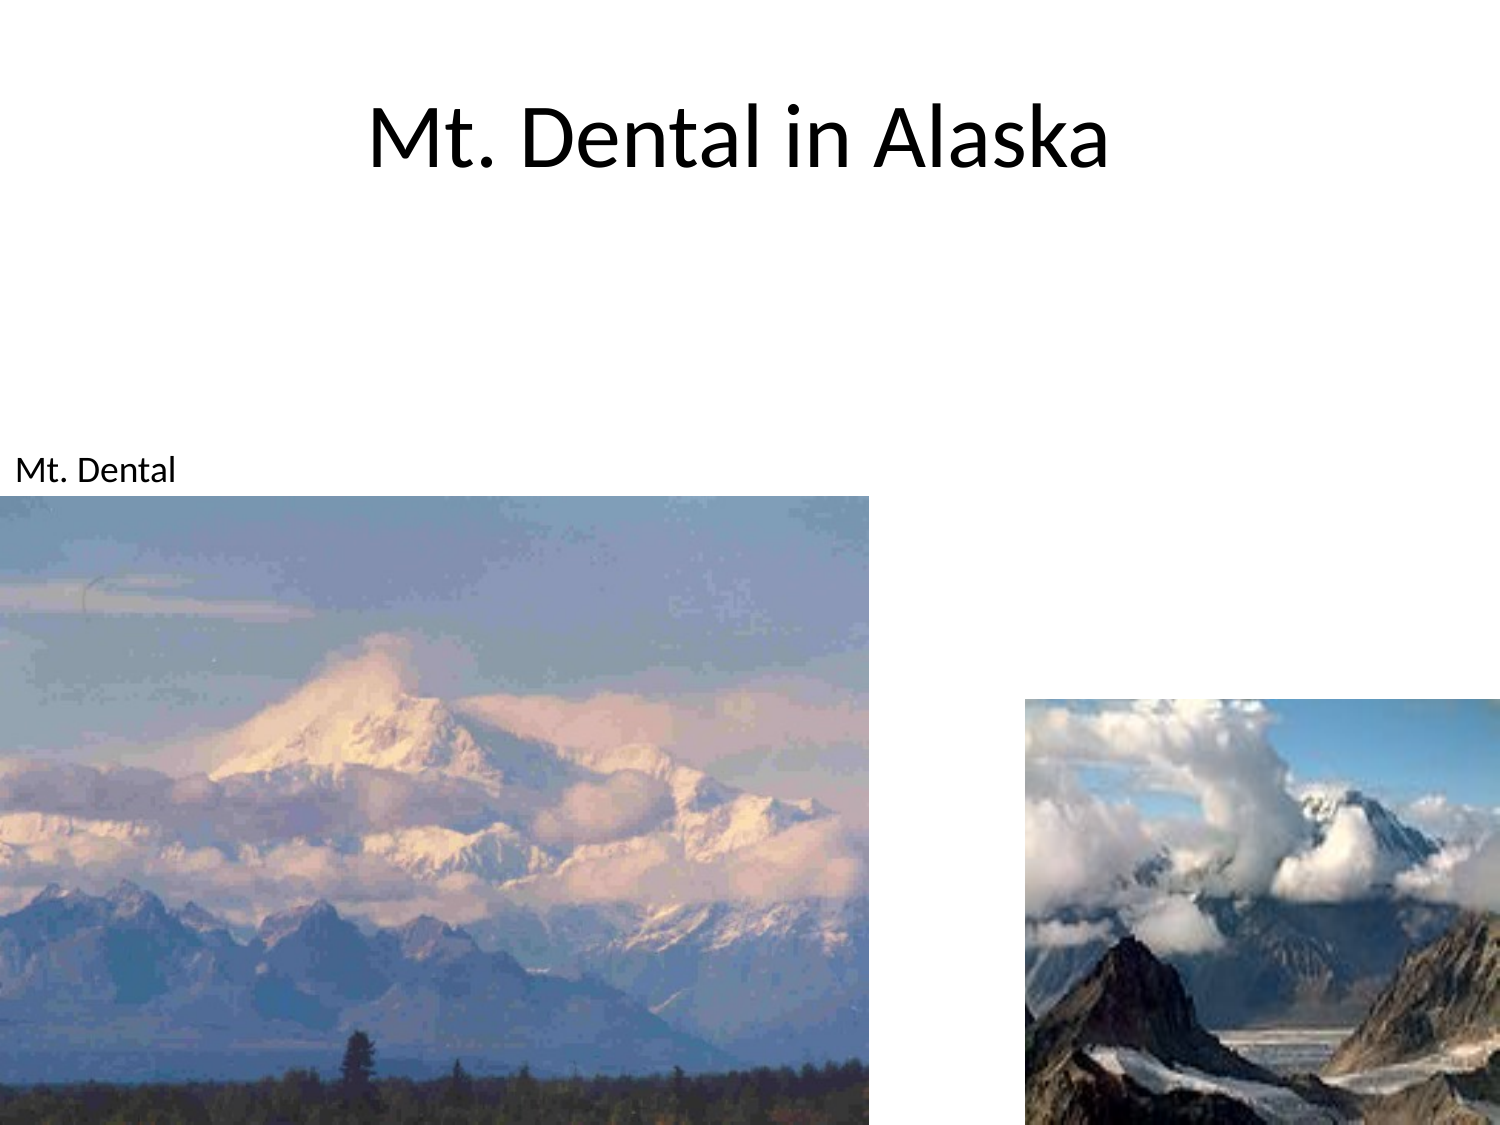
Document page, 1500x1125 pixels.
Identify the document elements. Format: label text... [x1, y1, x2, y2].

title Mt. Dental in Alaska [75, 37, 1425, 225]
picture [0, 496, 869, 1125]
text_box Mt. Dental [0, 437, 338, 495]
picture [1024, 699, 1500, 1125]
